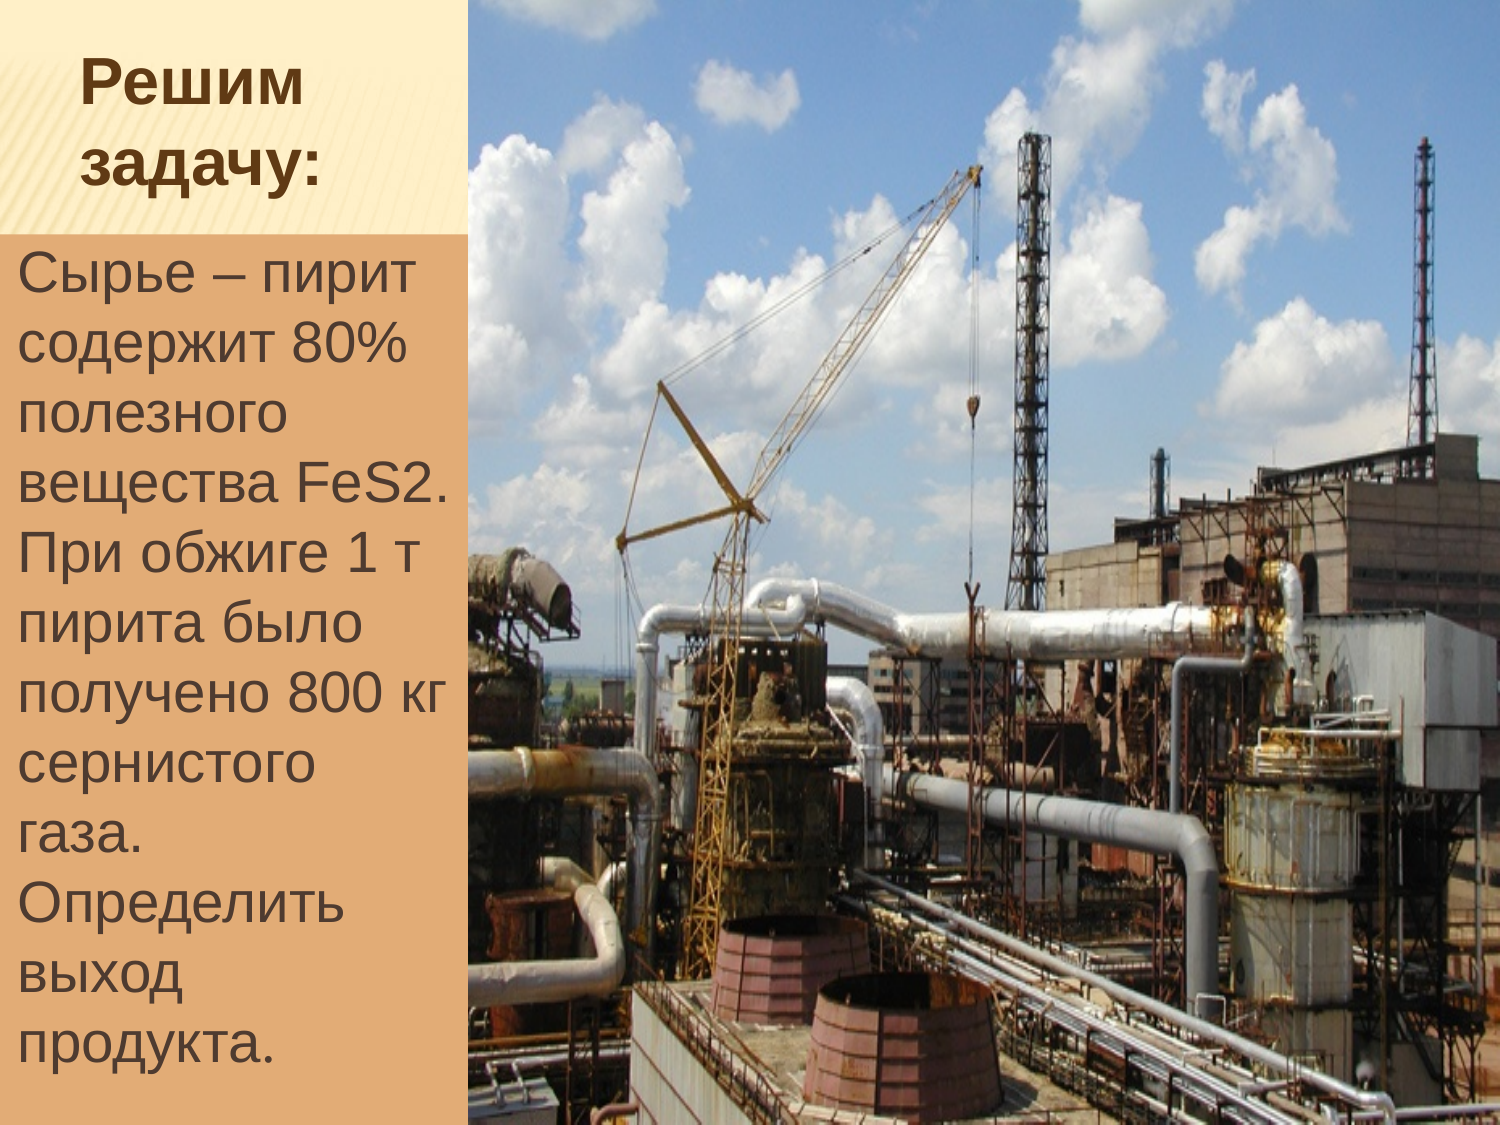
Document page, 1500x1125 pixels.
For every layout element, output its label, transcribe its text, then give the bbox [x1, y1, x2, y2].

list Сырье – пирит содержит 80% полезного вещества FeS2. При обжиге 1 т пирита было получено 800 кг сернистого газа. Определить выход продукта. [0, 234, 458, 1125]
picture [468, 0, 1500, 1125]
text_box Решим задачу: [64, 30, 443, 206]
